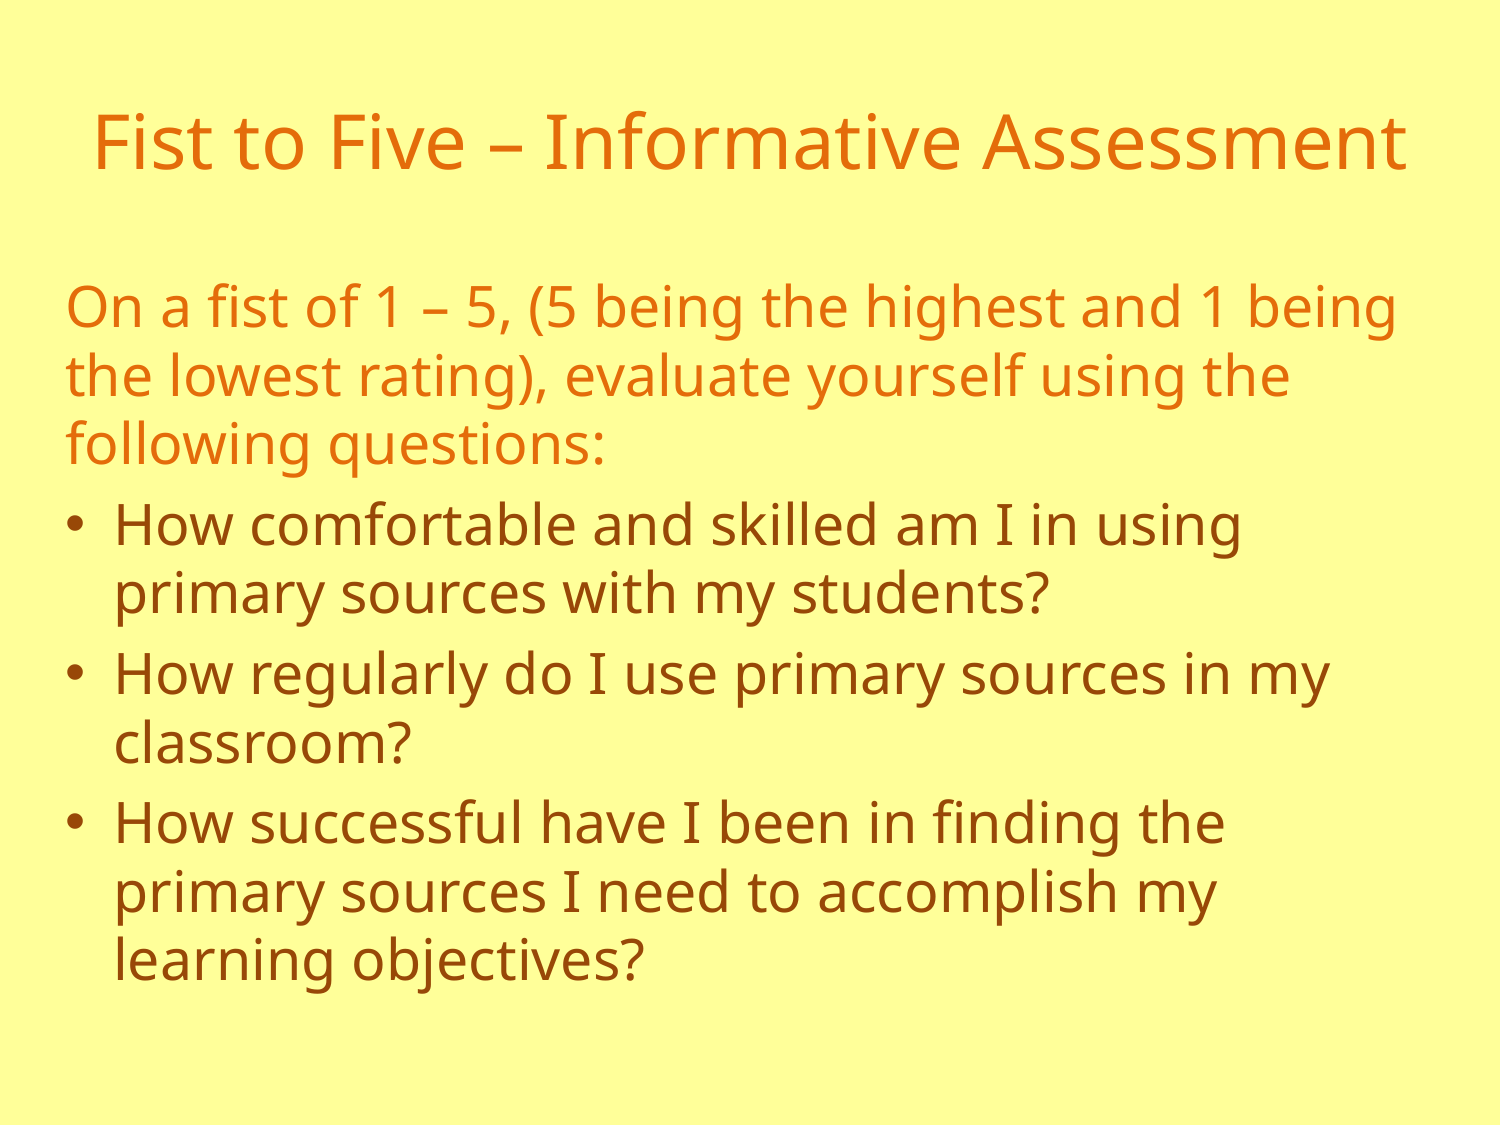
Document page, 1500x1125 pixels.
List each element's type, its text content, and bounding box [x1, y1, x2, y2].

title Fist to Five – Informative Assessment [75, 45, 1425, 233]
list On a fist of 1 – 5, (5 being the highest and 1 being the lowest rating), evaluate yourself using the following questions: How comfortable and skilled am I in using primary sources with my students? How regularly do I use primary sources in my classroom? How successful have I been in finding the primary sources I need to accomplish my learning objectives? [50, 262, 1463, 1005]
